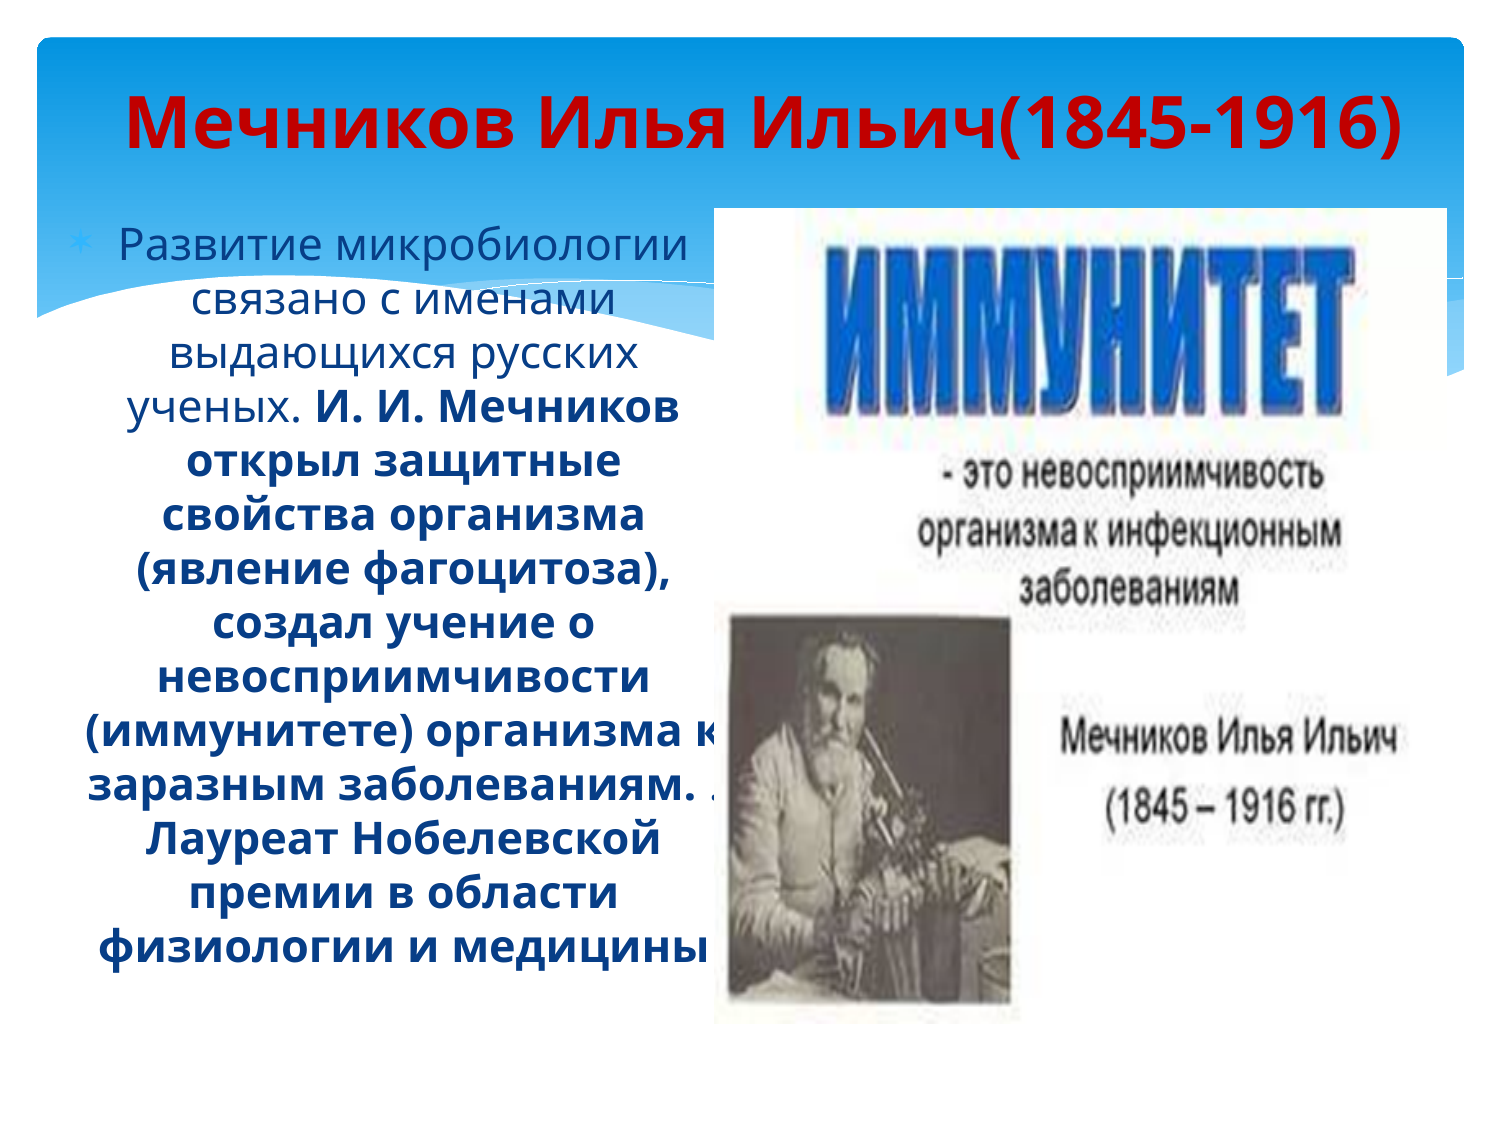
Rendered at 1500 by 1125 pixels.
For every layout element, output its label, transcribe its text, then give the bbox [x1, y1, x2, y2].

list Развитие микробиологии связано с именами выдающихся русских ученых. И. И. Мечников открыл защитные свойства организма (явление фагоцитоза), создал учение о невосприимчивости (иммунитете) организма к заразным заболеваниям. . Лауреат Нобелевской премии в области физиологии и медицины [29, 208, 712, 1005]
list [714, 207, 1448, 1024]
title Мечников Илья Ильич(1845-1916) [88, 42, 1439, 197]
